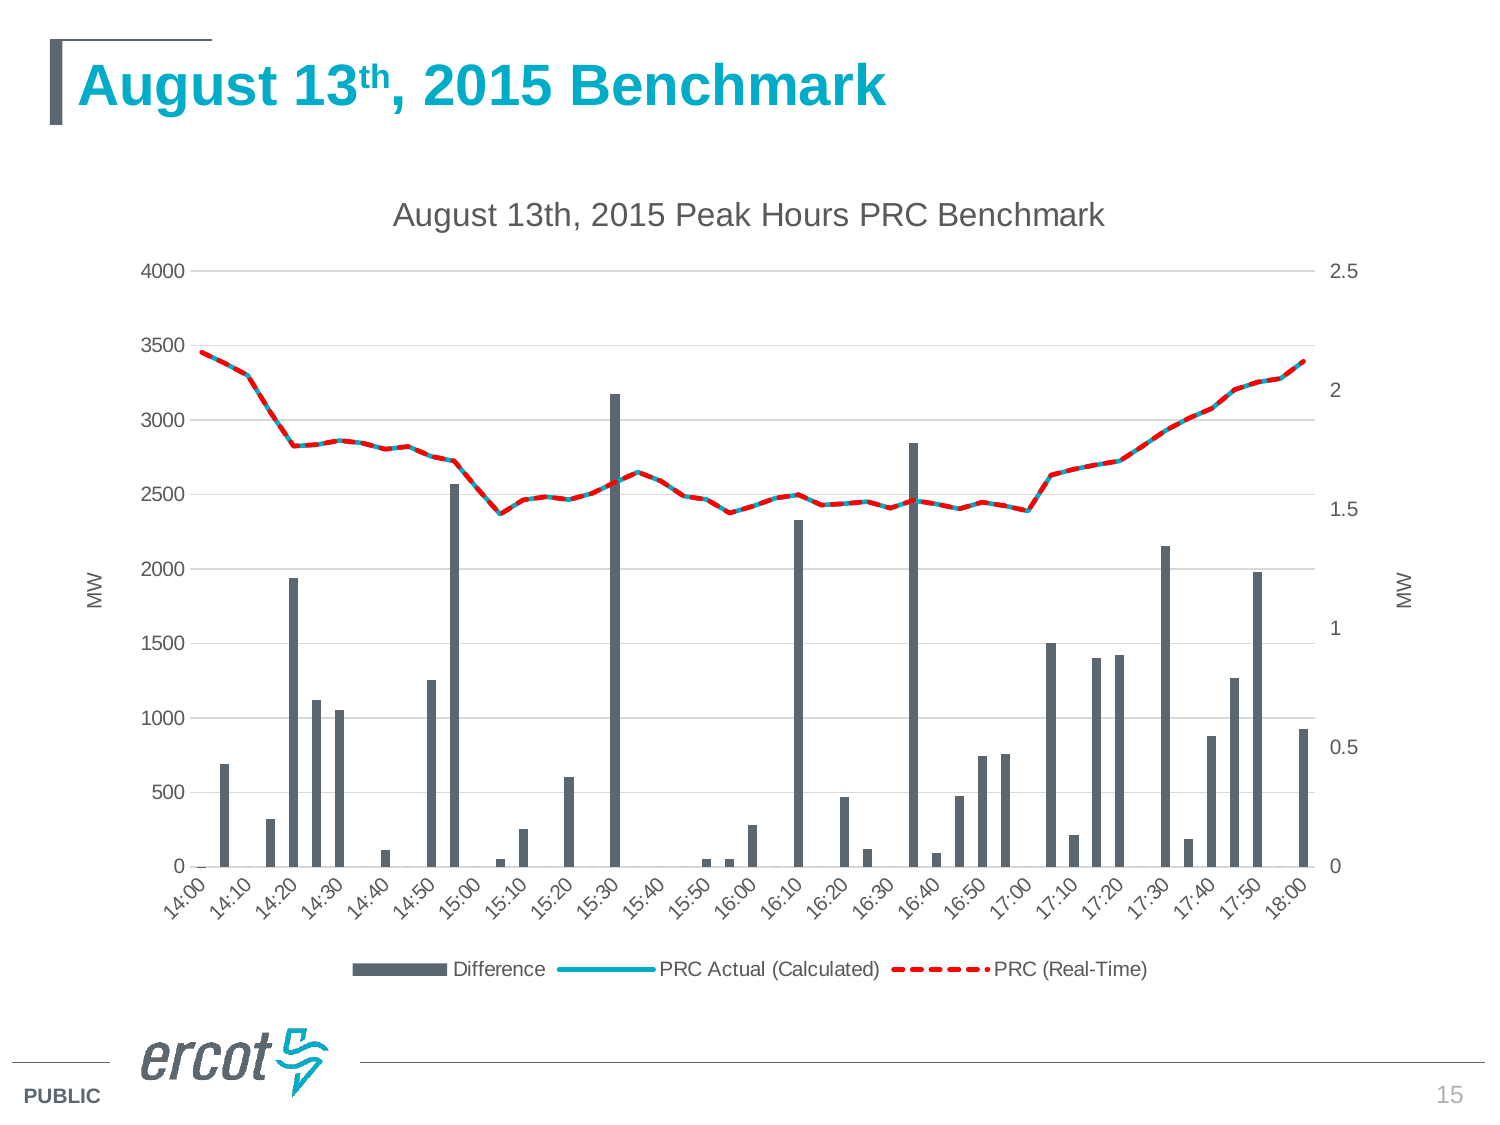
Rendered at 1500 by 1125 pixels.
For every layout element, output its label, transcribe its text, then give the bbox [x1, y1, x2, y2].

picture [137, 1024, 332, 1100]
slide_number 15 [1412, 1076, 1488, 1112]
title August 13th, 2015 Benchmark [62, 39, 1450, 125]
chart [49, 162, 1451, 988]
